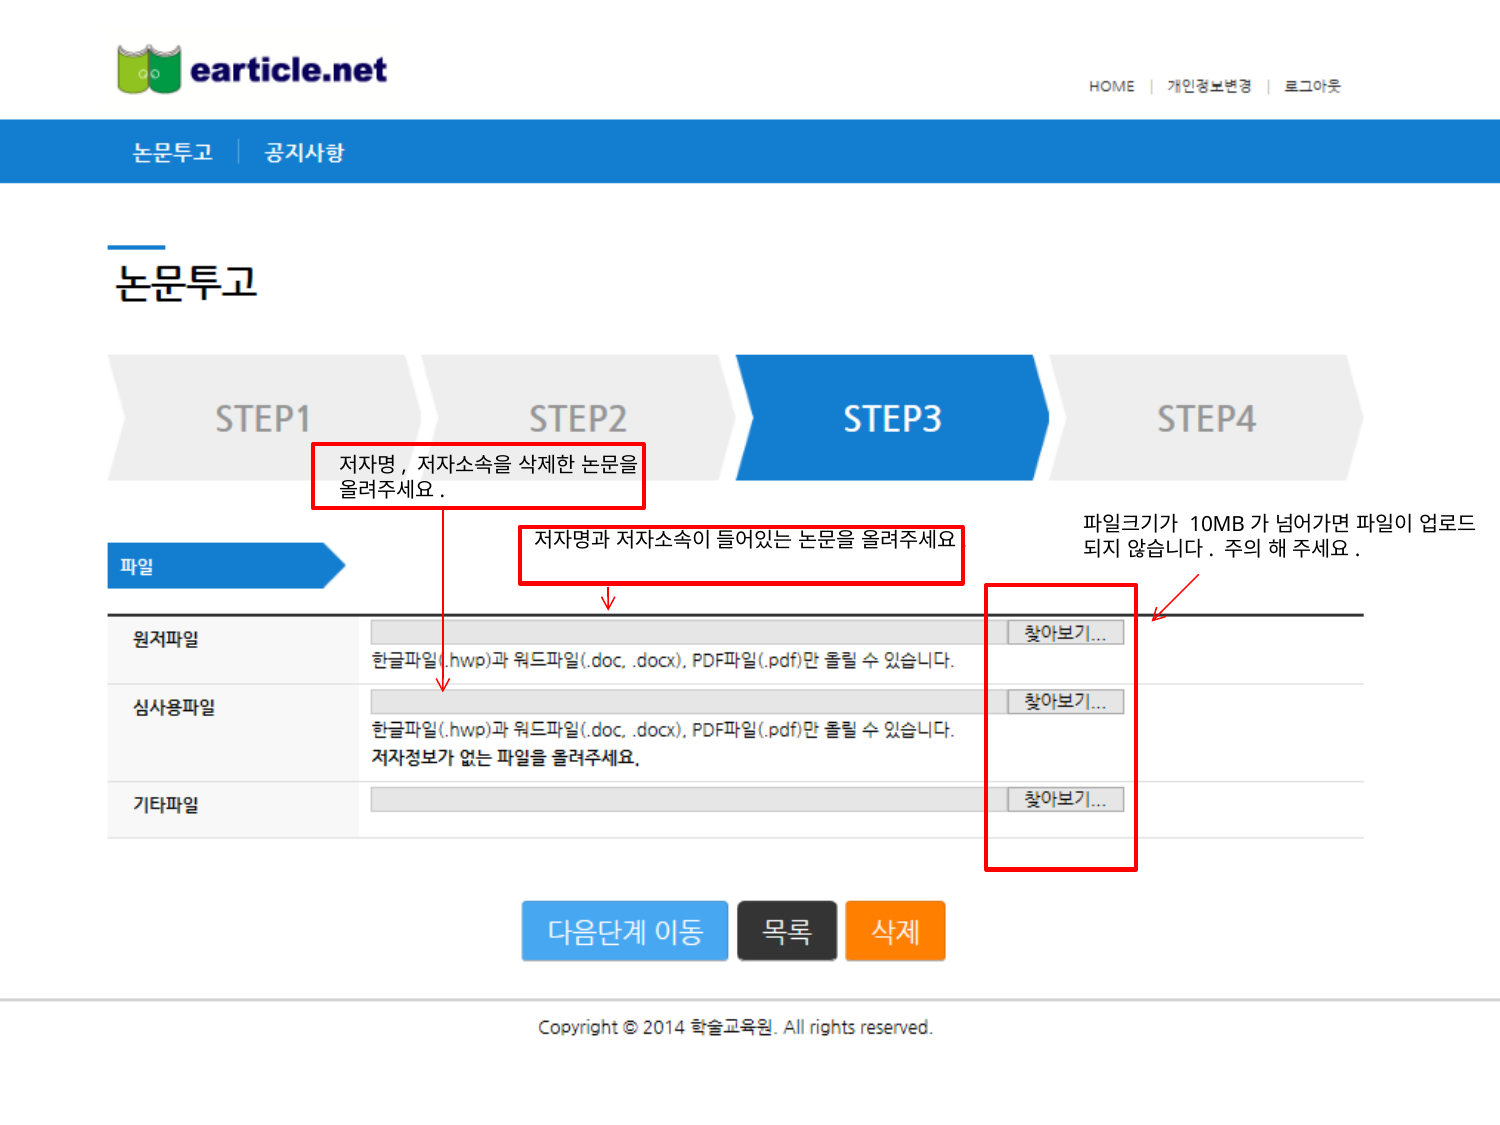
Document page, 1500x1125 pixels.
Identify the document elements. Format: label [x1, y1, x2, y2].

picture [0, 0, 1500, 1083]
text_box [1151, 573, 1200, 622]
